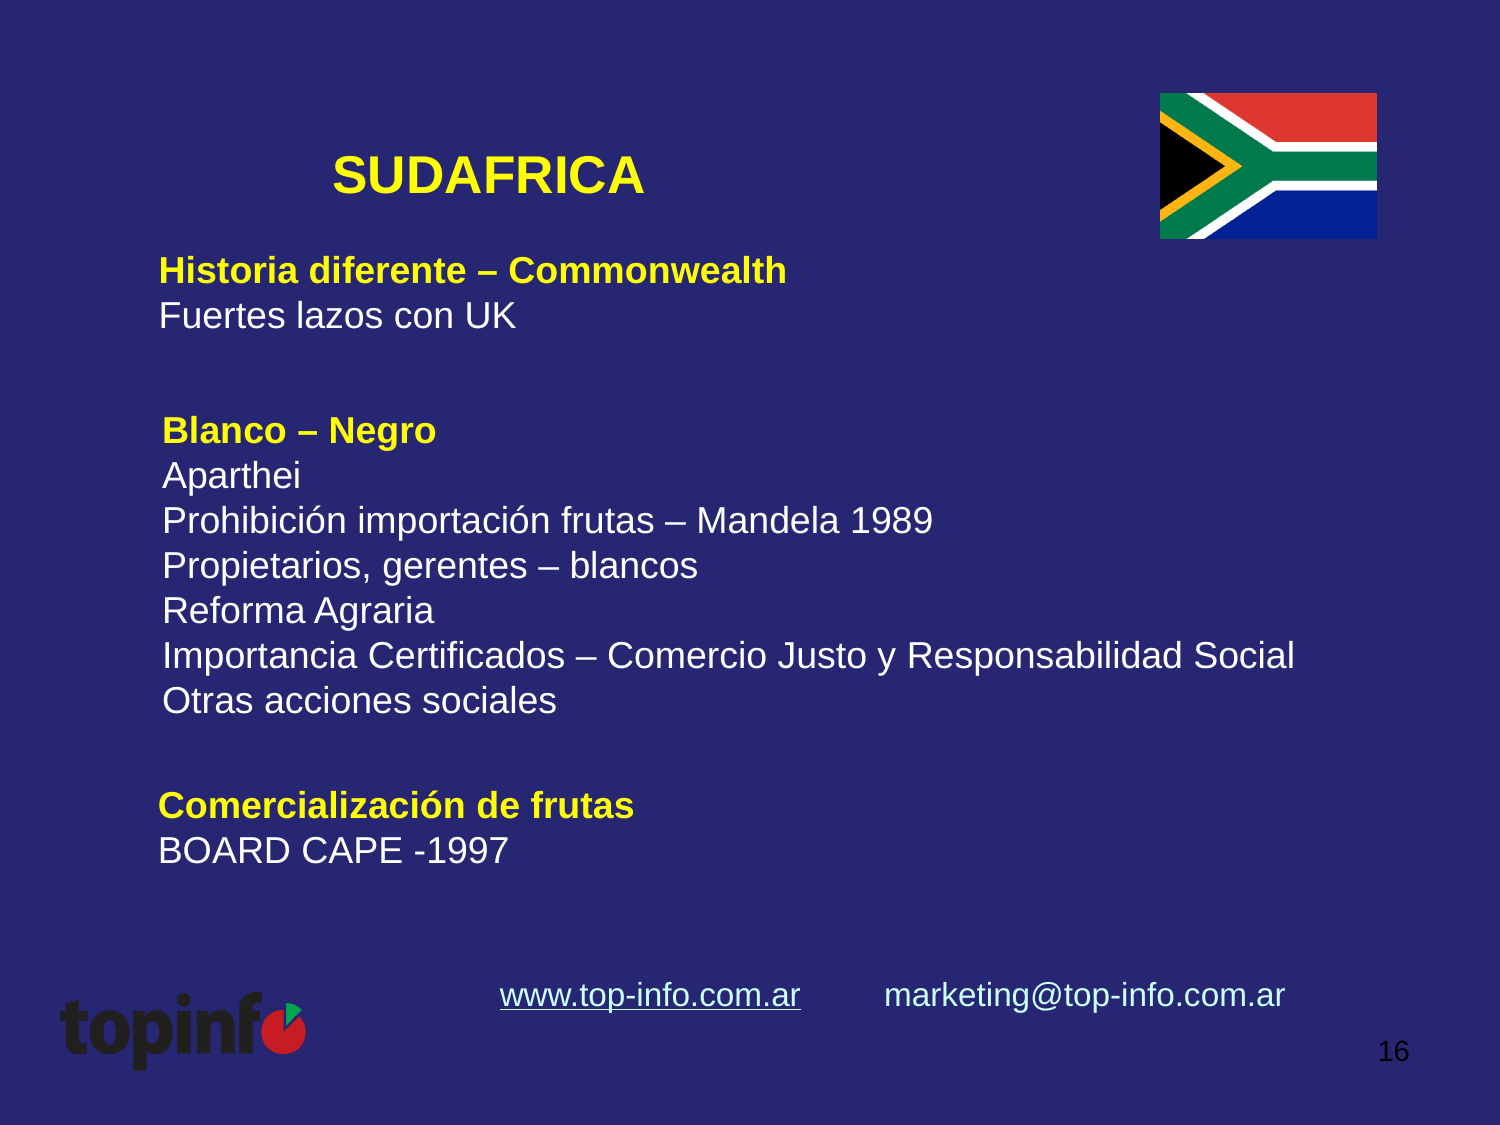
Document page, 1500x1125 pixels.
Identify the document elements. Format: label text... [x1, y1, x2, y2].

text_box Comercialización de frutas BOARD CAPE -1997 [143, 773, 650, 879]
slide_number 16 [1074, 1024, 1426, 1103]
picture [40, 967, 322, 1093]
text_box Historia diferente – Commonwealth Fuertes lazos con UK [143, 238, 803, 343]
footer www.top-info.com.ar marketing@top-info.com.ar [361, 965, 1426, 1025]
text_box Blanco – Negro Aparthei Prohibición importación frutas – Mandela 1989 Propietarios, gerentes – blancos Reforma Agraria Importancia Certificados – Comercio Justo y Responsabilidad Social Otras acciones sociales [147, 398, 1311, 729]
picture [1159, 93, 1377, 239]
text_box SUDAFRICA [261, 95, 718, 221]
